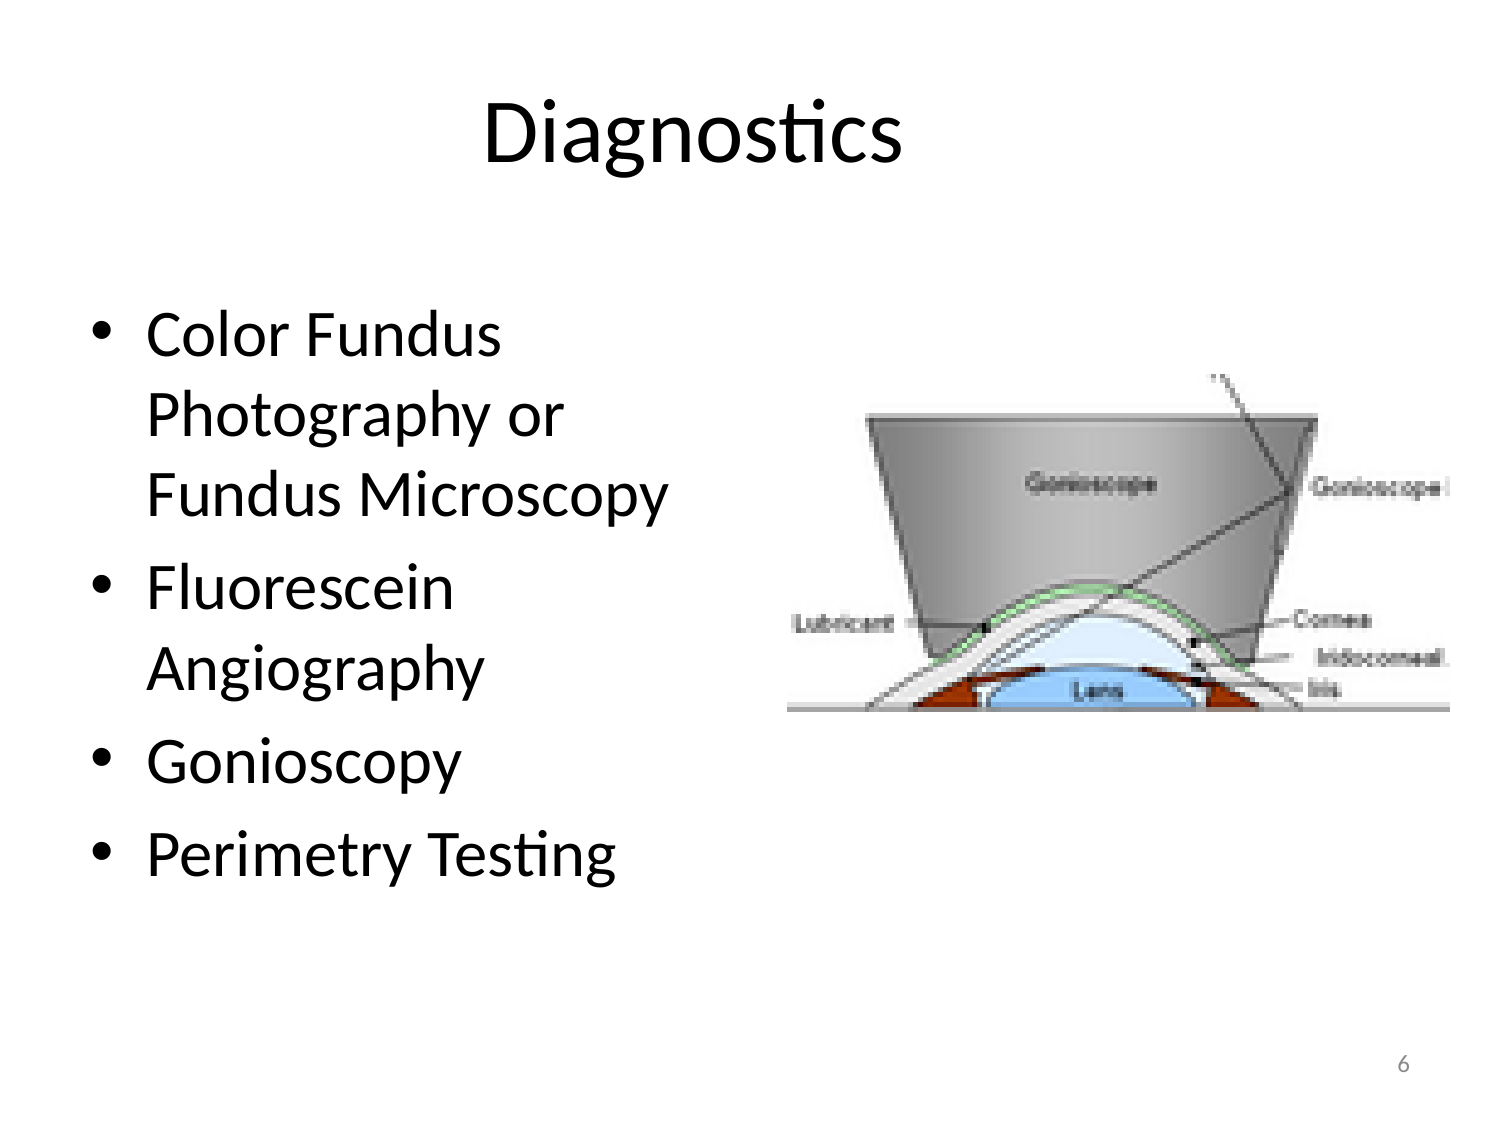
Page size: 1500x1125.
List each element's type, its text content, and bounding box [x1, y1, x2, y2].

list Color Fundus Photography or Fundus Microscopy Fluorescein Angiography Gonioscopy Perimetry Testing [75, 282, 738, 1006]
slide_number 6 [1074, 1025, 1425, 1100]
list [787, 374, 1451, 712]
title Diagnostics [75, 20, 1313, 233]
